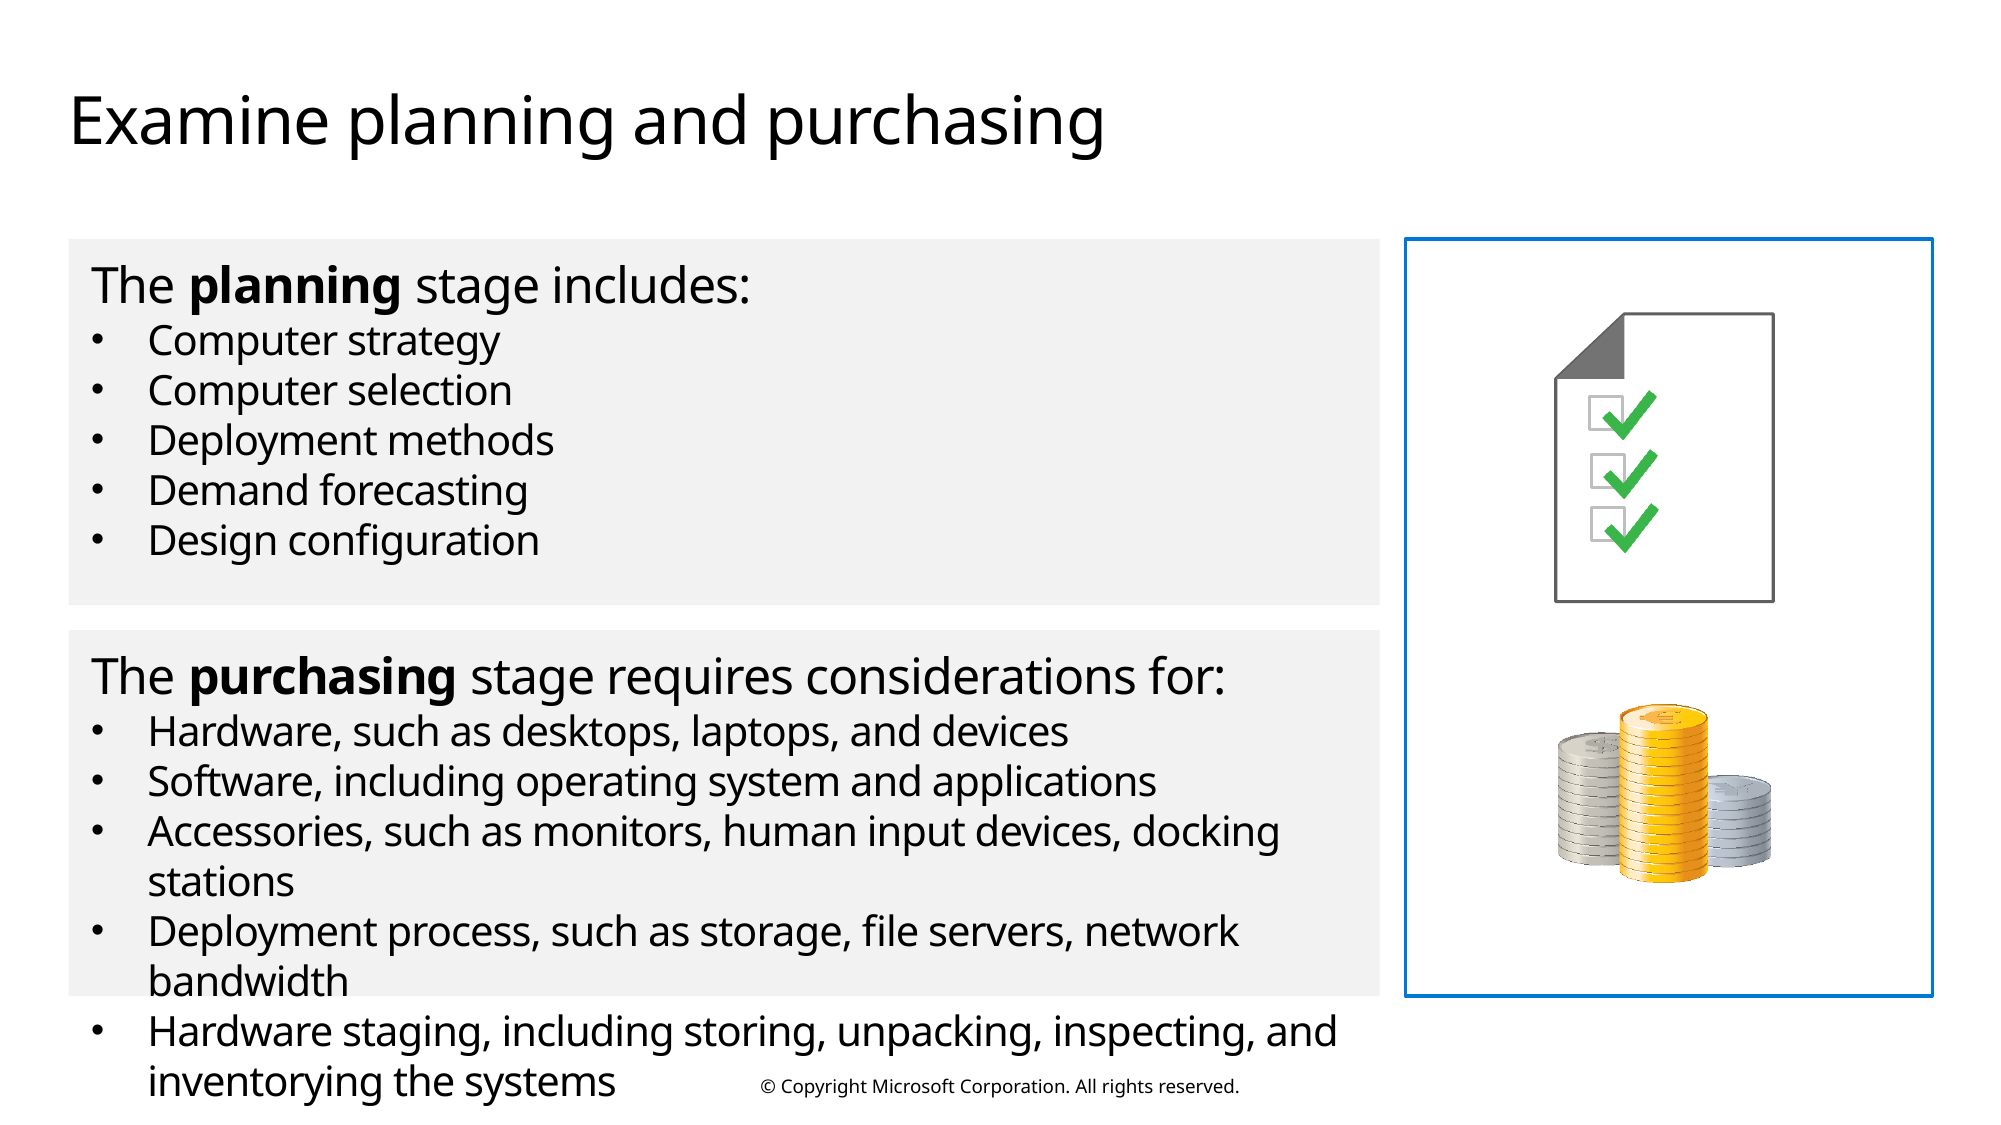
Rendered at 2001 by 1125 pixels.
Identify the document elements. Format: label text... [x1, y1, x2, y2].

text_box [1405, 238, 1933, 997]
text_box The planning stage includes: Computer strategy Computer selection Deployment methods Demand forecasting Design configuration [68, 238, 1380, 606]
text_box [1555, 313, 1774, 602]
picture [1558, 704, 1771, 884]
text_box The purchasing stage requires considerations for: Hardware, such as desktops, laptops, and devices Software, including operating system and applications Accessories, such as monitors, human input devices, docking stations Deployment process, such as storage, file servers, network bandwidth Hardware staging, including storing, unpacking, inspecting, and inventorying the systems [68, 630, 1380, 997]
title Examine planning and purchasing [68, 72, 1930, 184]
